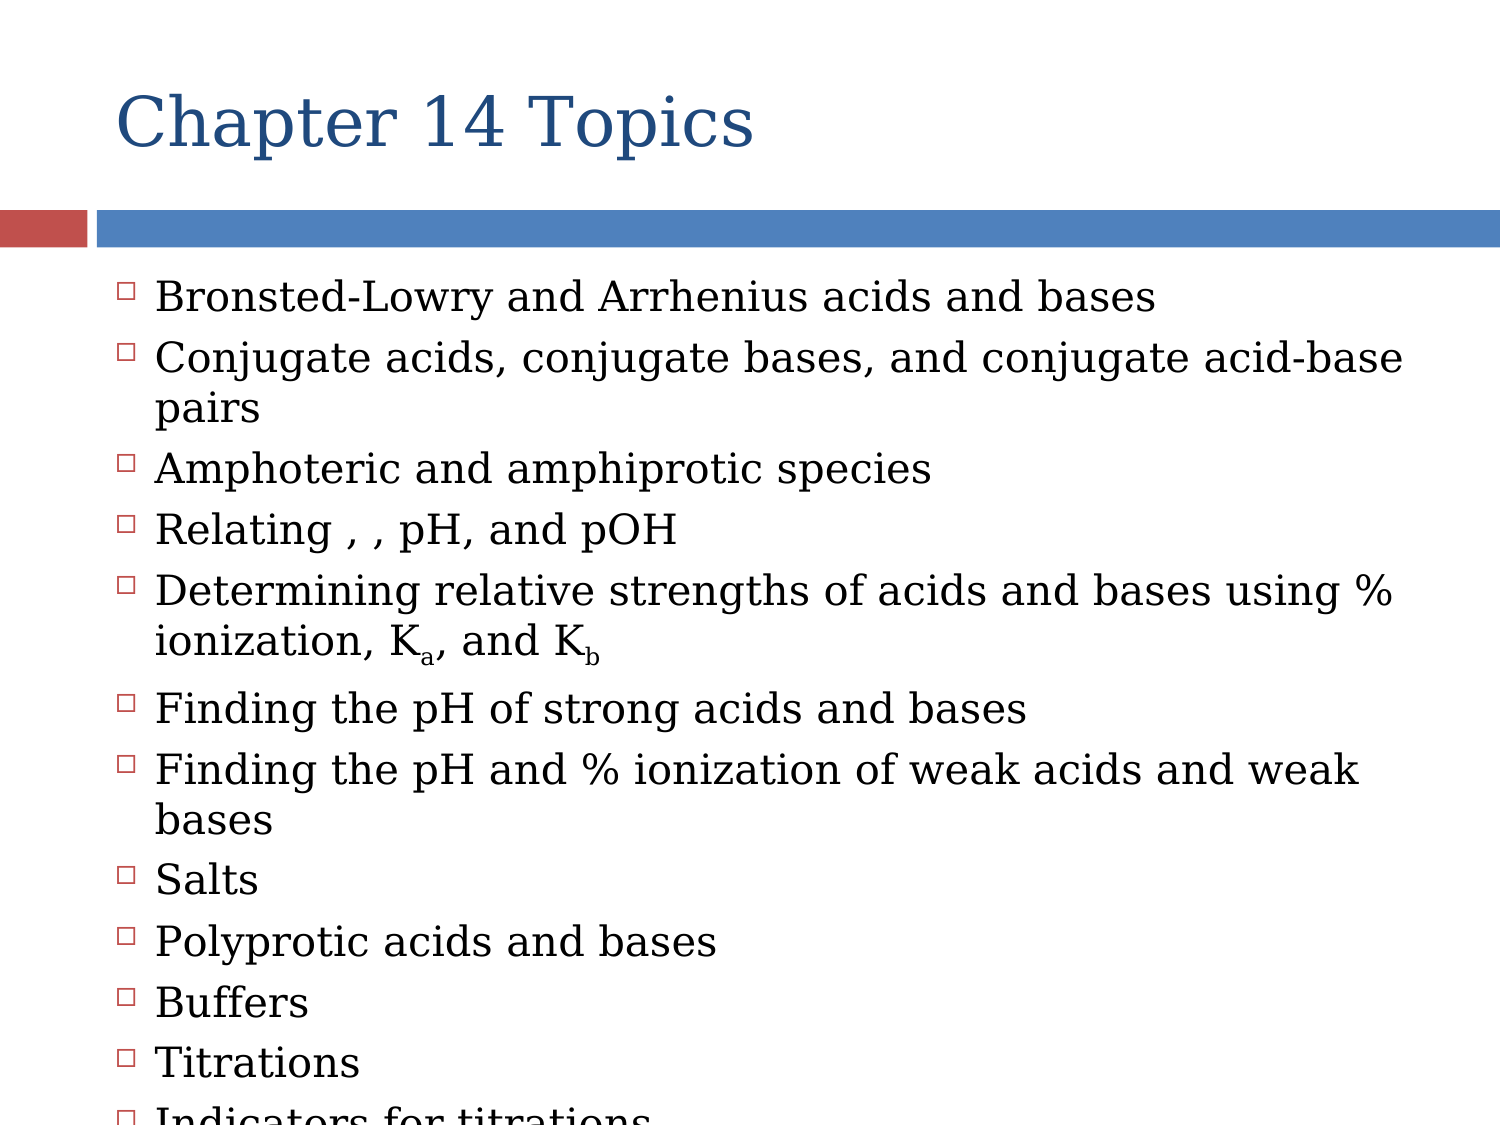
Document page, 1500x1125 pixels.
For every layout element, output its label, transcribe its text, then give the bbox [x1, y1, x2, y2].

title Chapter 14 Topics [100, 37, 1438, 200]
